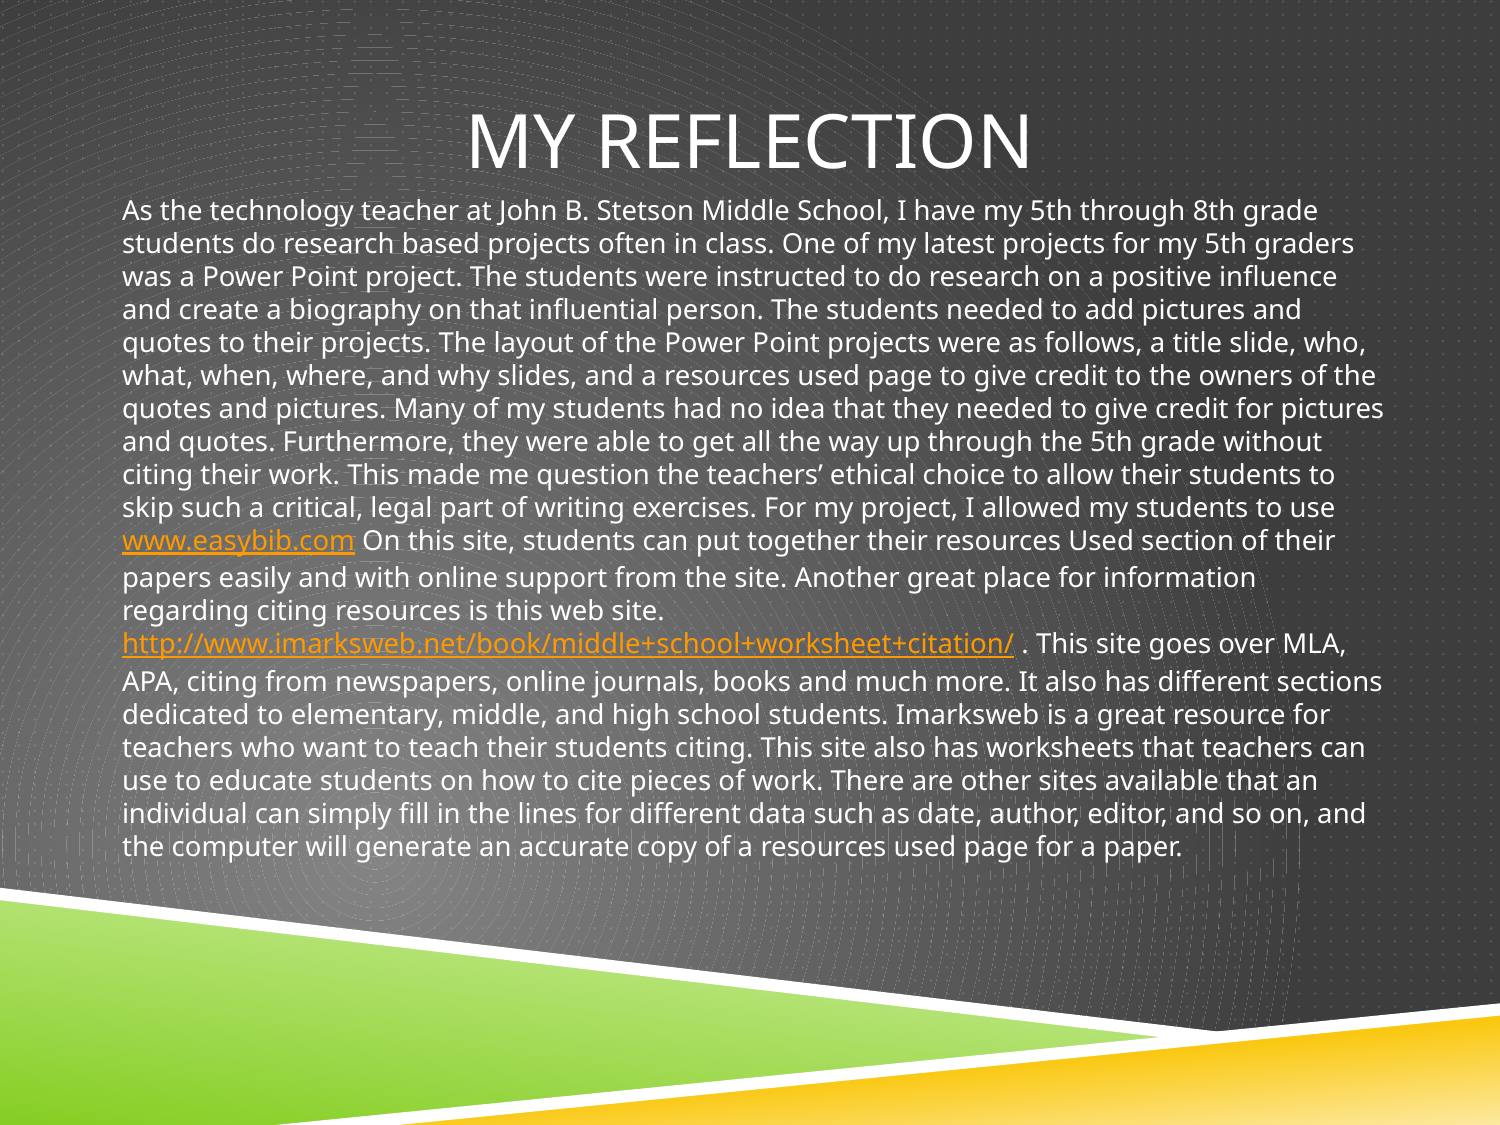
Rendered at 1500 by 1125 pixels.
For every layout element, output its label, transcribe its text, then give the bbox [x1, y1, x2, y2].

list As the technology teacher at John B. Stetson Middle School, I have my 5th through 8th grade students do research based projects often in class. One of my latest projects for my 5th graders was a Power Point project. The students were instructed to do research on a positive influence and create a biography on that influential person. The students needed to add pictures and quotes to their projects. The layout of the Power Point projects were as follows, a title slide, who, what, when, where, and why slides, and a resources used page to give credit to the owners of the quotes and pictures. Many of my students had no idea that they needed to give credit for pictures and quotes. Furthermore, they were able to get all the way up through the 5th grade without citing their work. This made me question the teachers’ ethical choice to allow their students to skip such a critical, legal part of writing exercises. For my project, I allowed my students to use www.easybib.com On this site, students can put together their resources Used section of their papers easily and with online support from the site. Another great place for information regarding citing resources is this web site. http://www.imarksweb.net/book/middle+school+worksheet+citation/ . This site goes over MLA, APA, citing from newspapers, online journals, books and much more. It also has different sections dedicated to elementary, middle, and high school students. Imarksweb is a great resource for teachers who want to teach their students citing. This site also has worksheets that teachers can use to educate students on how to cite pieces of work. There are other sites available that an individual can simply fill in the lines for different data such as date, author, editor, and so on, and the computer will generate an accurate copy of a resources used page for a paper. [112, 185, 1388, 875]
title My Reflection [112, 45, 1388, 185]
